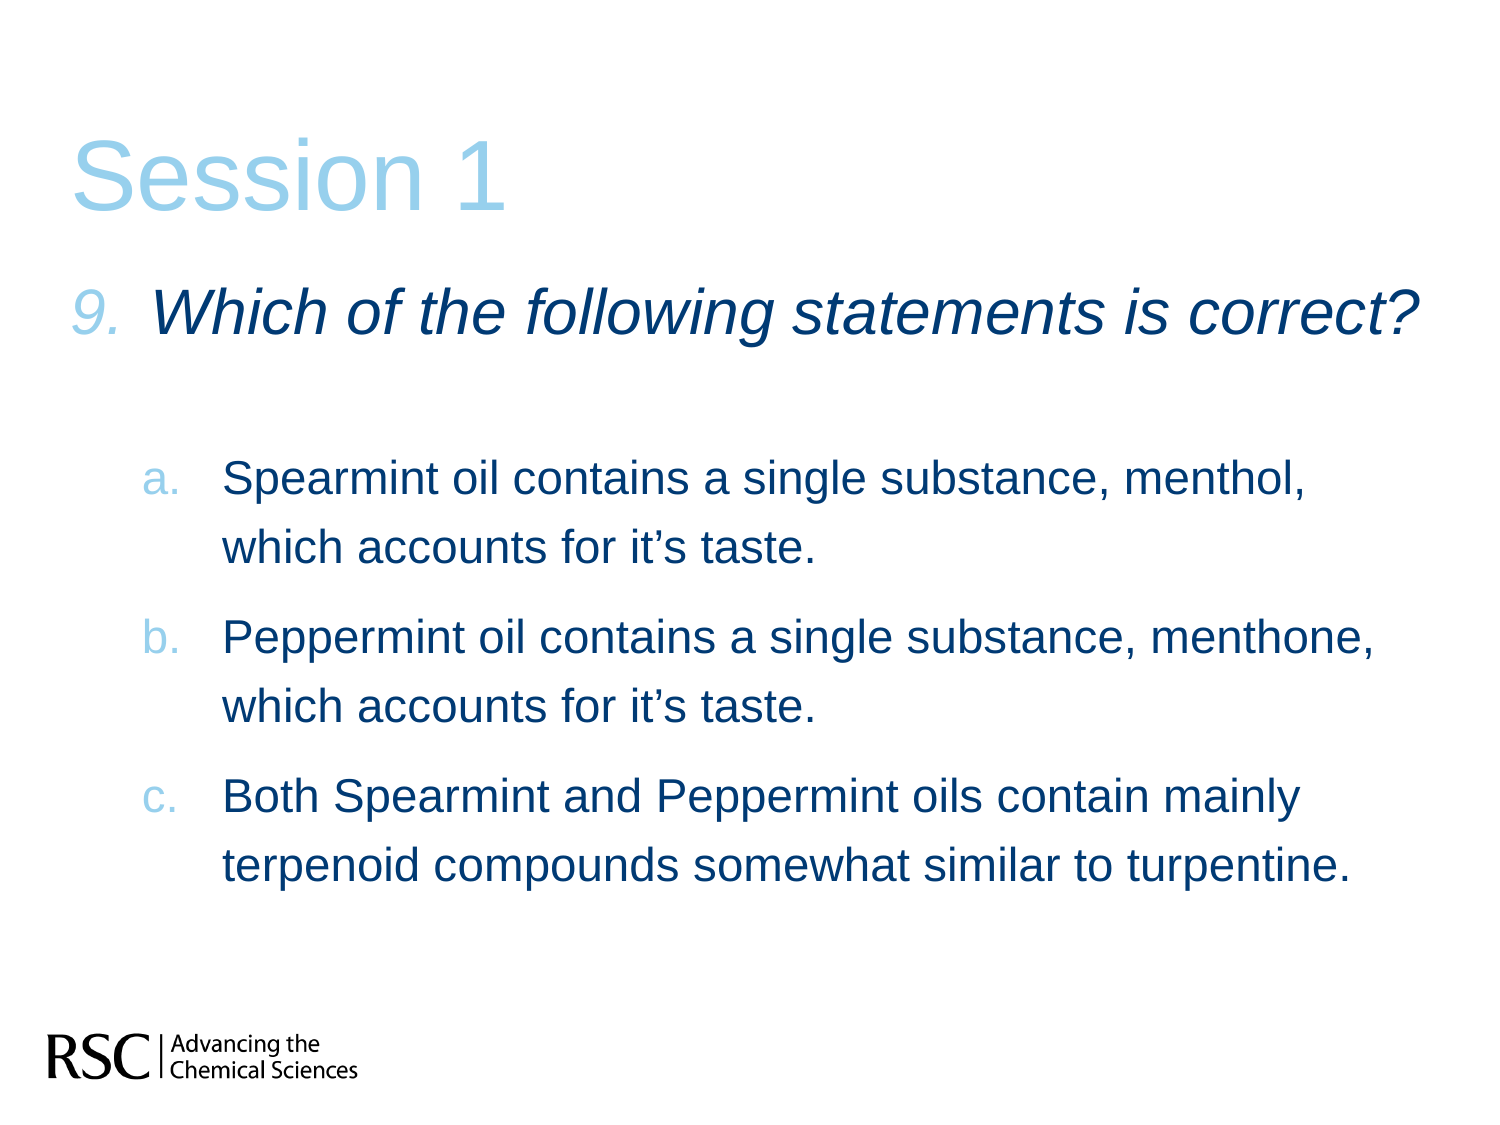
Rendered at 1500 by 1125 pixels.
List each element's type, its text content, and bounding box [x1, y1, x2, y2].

subtitle Which of the following statements is correct? Spearmint oil contains a single substance, menthol, which accounts for it’s taste. Peppermint oil contains a single substance, menthone, which accounts for it’s taste. Both Spearmint and Peppermint oils contain mainly terpenoid compounds somewhat similar to turpentine. [55, 247, 1438, 969]
title Session 1 [55, 49, 1438, 238]
